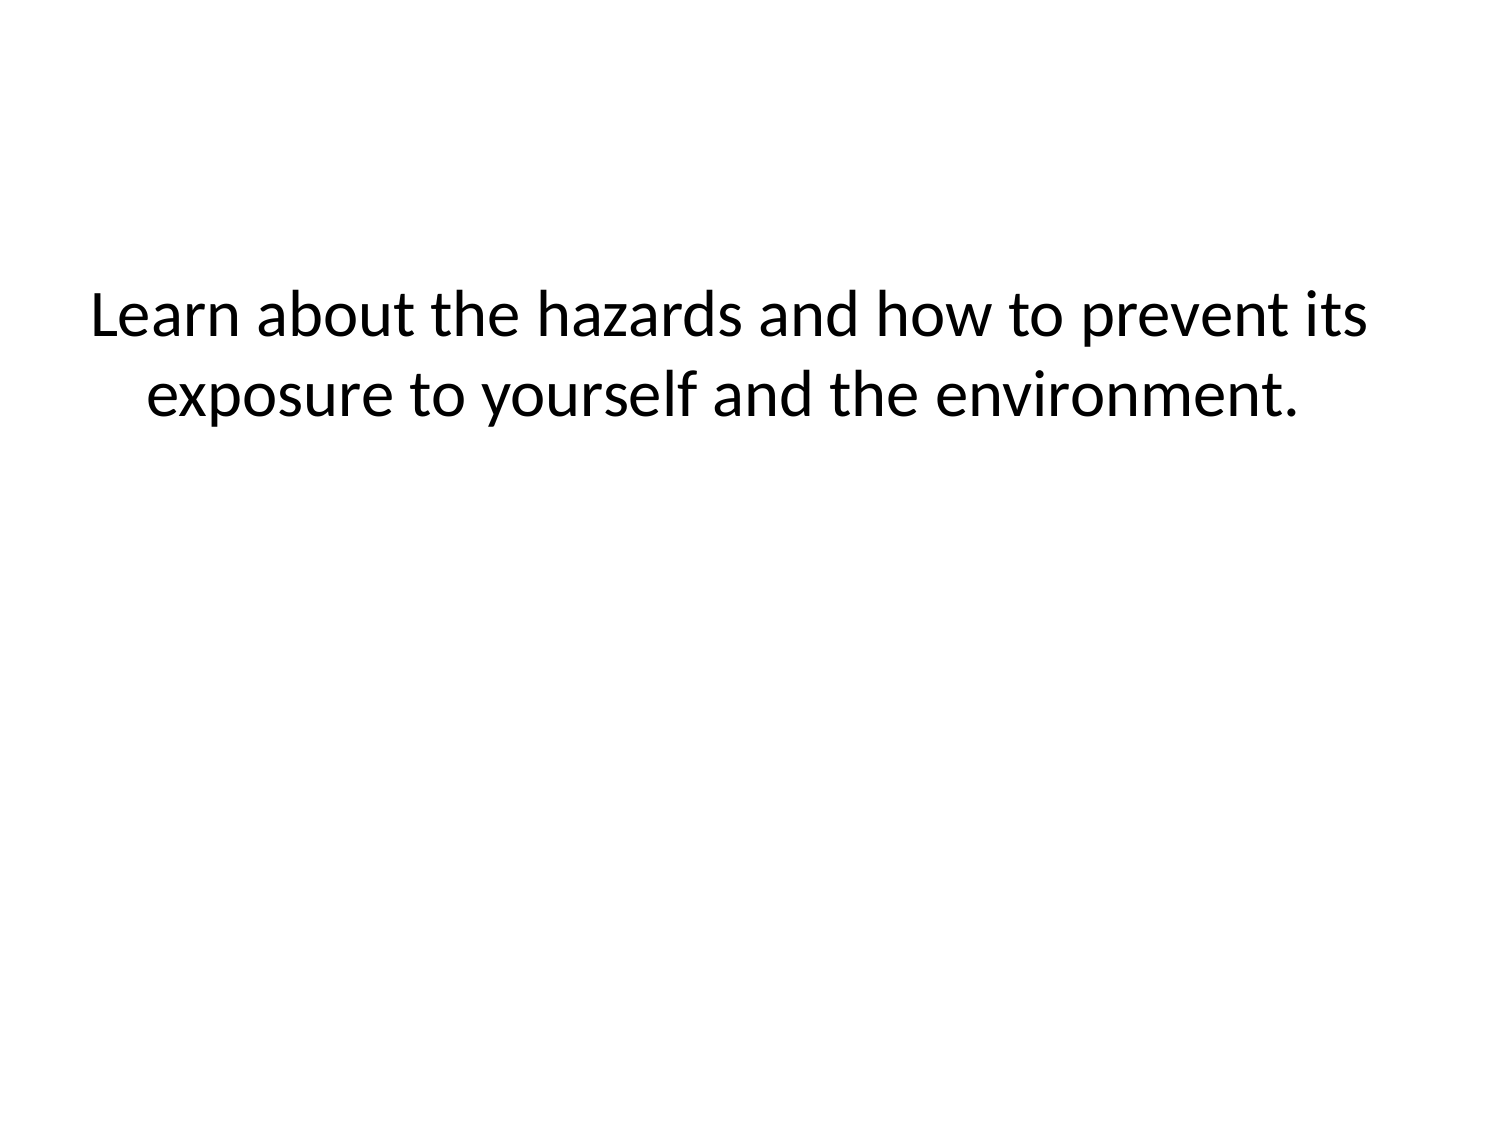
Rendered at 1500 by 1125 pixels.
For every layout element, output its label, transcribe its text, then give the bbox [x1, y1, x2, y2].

list Learn about the hazards and how to prevent its exposure to yourself and the environment. [75, 262, 1425, 1005]
